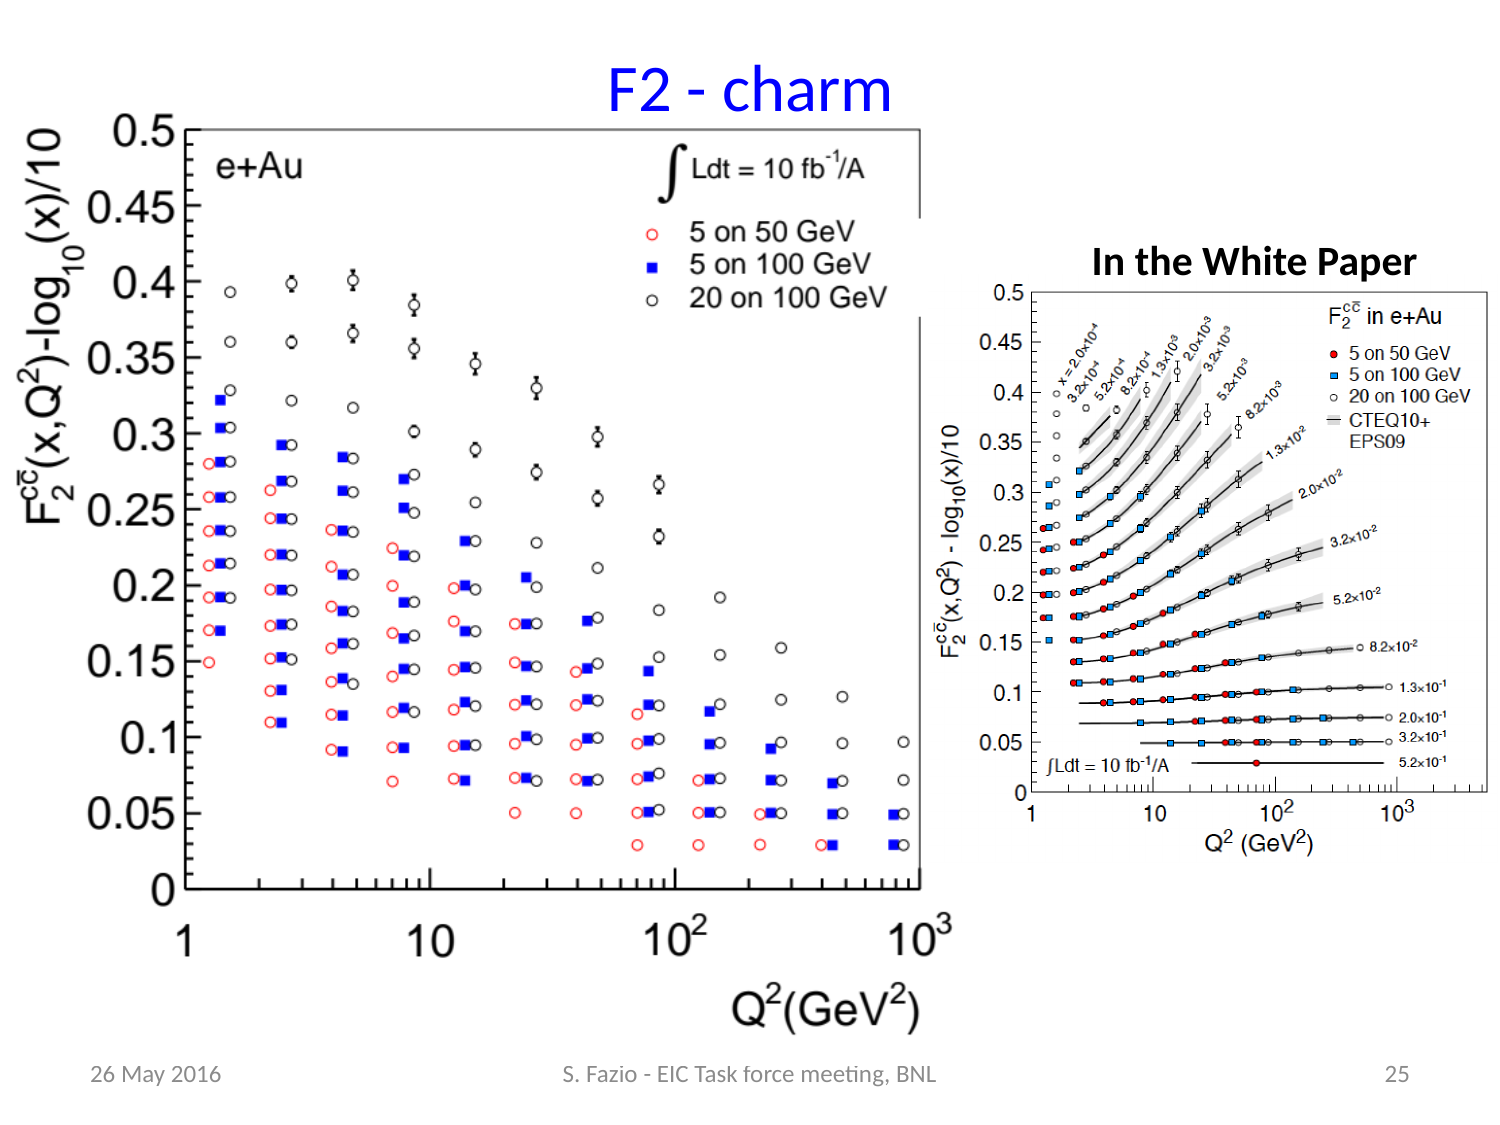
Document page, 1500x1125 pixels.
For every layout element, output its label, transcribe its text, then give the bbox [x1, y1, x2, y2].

text_box F2 - charm [33, 37, 1469, 132]
text_box In the White Paper [1076, 225, 1433, 273]
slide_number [75, 1074, 425, 1103]
footer S. Fazio - EIC Task force meeting, BNL [512, 1074, 988, 1103]
picture [2, 79, 1499, 1066]
slide_number 25 [1074, 1042, 1425, 1103]
